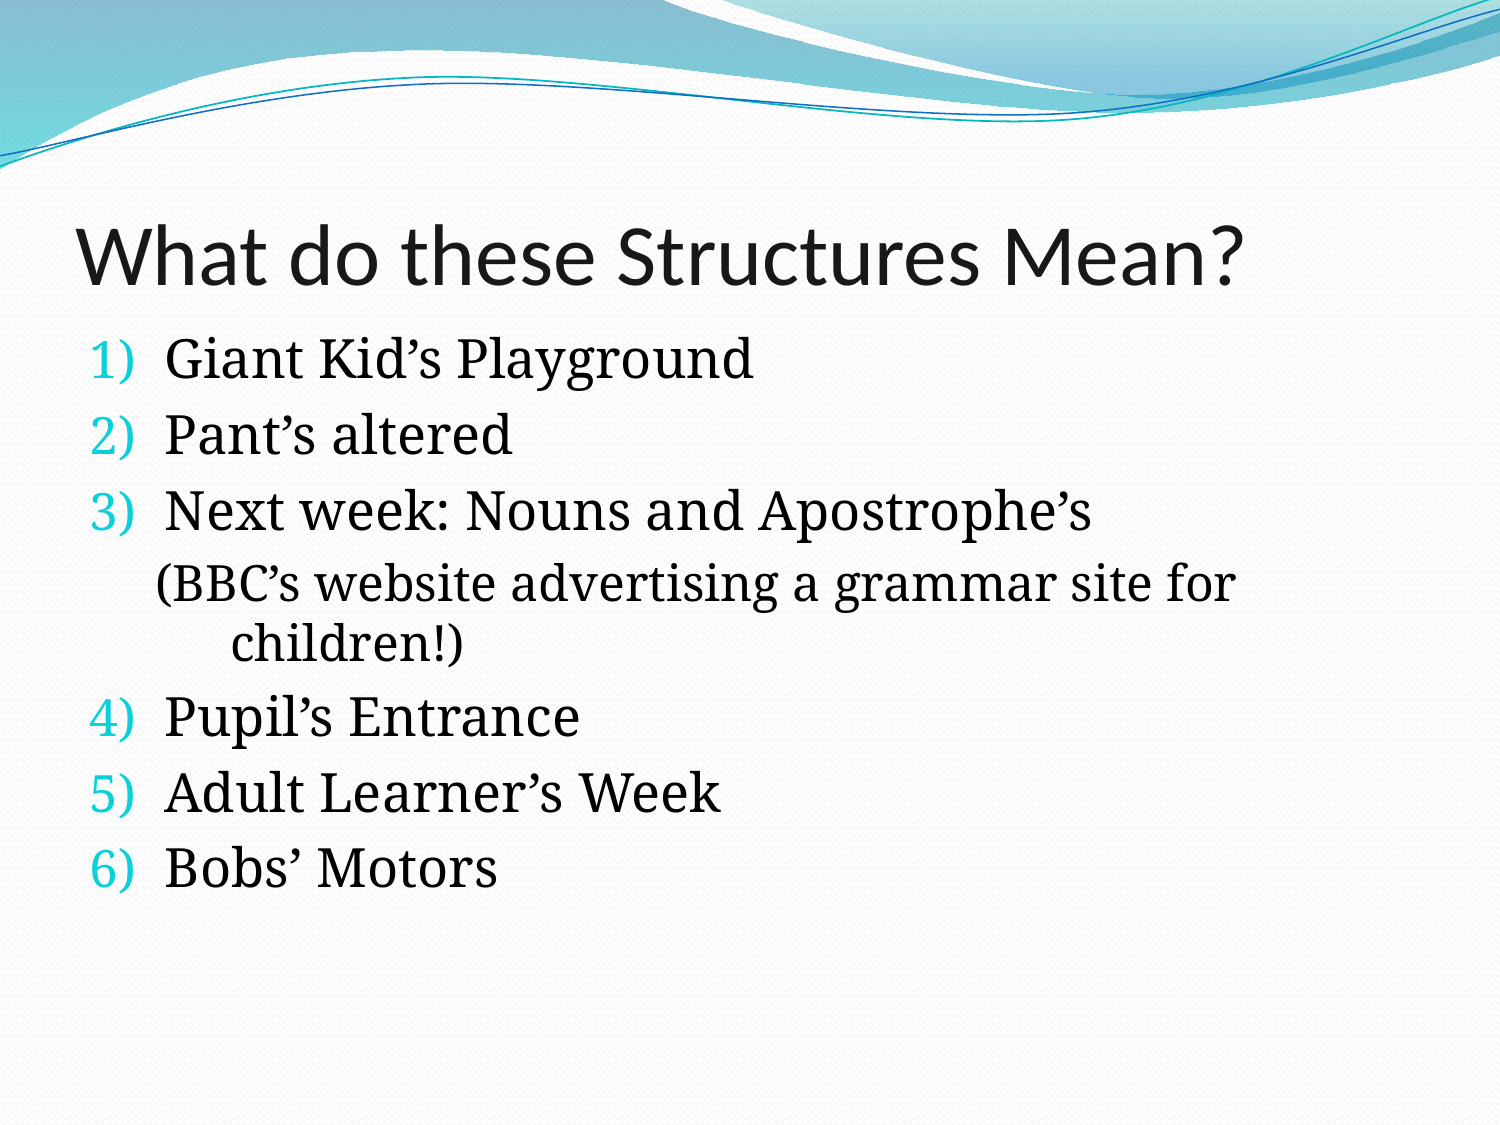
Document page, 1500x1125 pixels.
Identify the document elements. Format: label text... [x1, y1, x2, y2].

title What do these Structures Mean? [75, 115, 1425, 303]
list Giant Kid’s Playground Pant’s altered Next week: Nouns and Apostrophe’s (BBC’s website advertising a grammar site for children!) Pupil’s Entrance Adult Learner’s Week Bobs’ Motors [75, 317, 1425, 1038]
